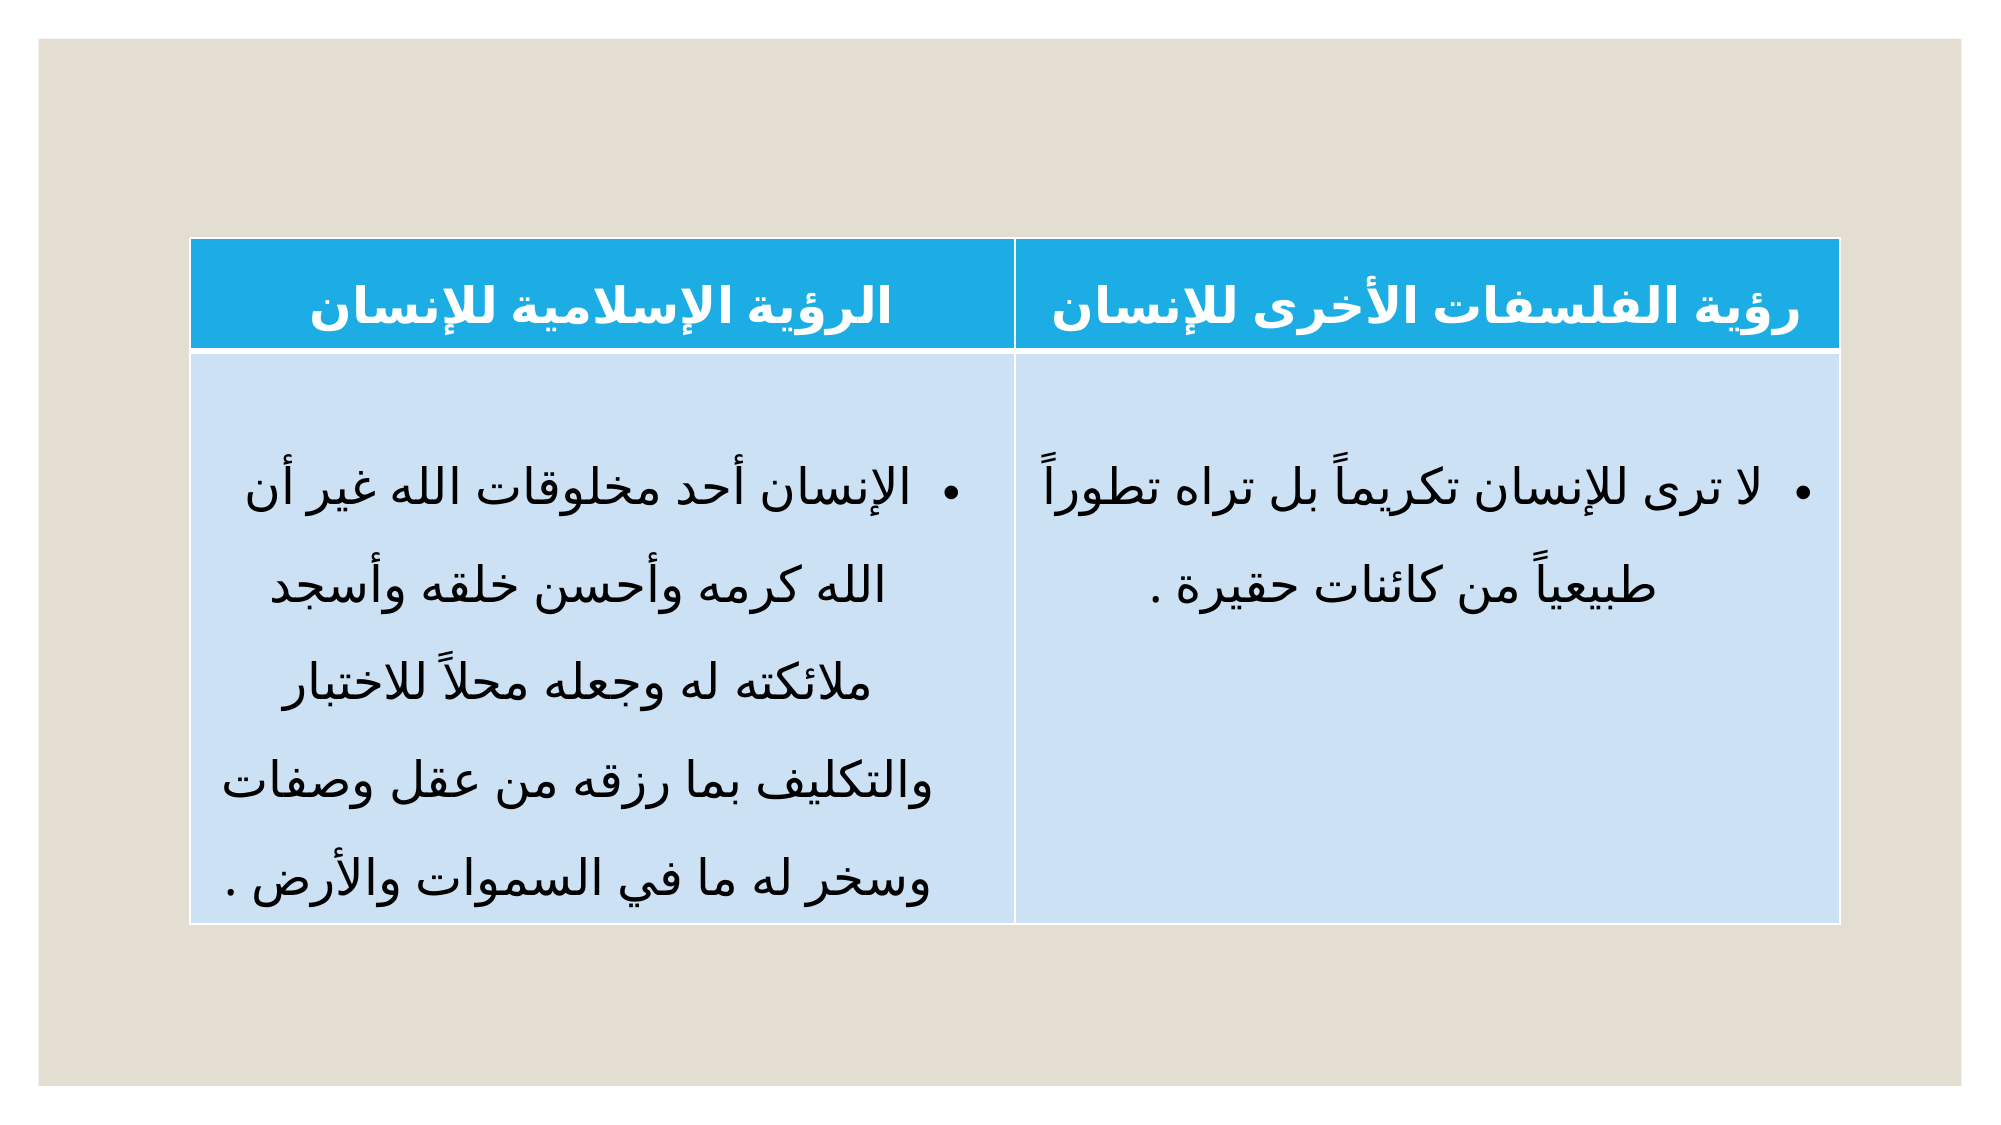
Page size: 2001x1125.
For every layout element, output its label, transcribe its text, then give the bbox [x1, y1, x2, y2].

table_header رؤية الفلسفات الأخرى للإنسان [1016, 239, 1839, 348]
table_cell لا ترى للإنسان تكريماً بل تراه تطوراً طبيعياً من كائنات حقيرة . [1016, 354, 1839, 923]
table_header الرؤية الإسلامية للإنسان [191, 239, 1014, 348]
table_cell الإنسان أحد مخلوقات الله غير أن الله كرمه وأحسن خلقه وأسجد ملائكته له وجعله محلاً للاختبار والتكليف بما رزقه من عقل وصفات وسخر له ما في السموات والأرض . [191, 354, 1014, 923]
